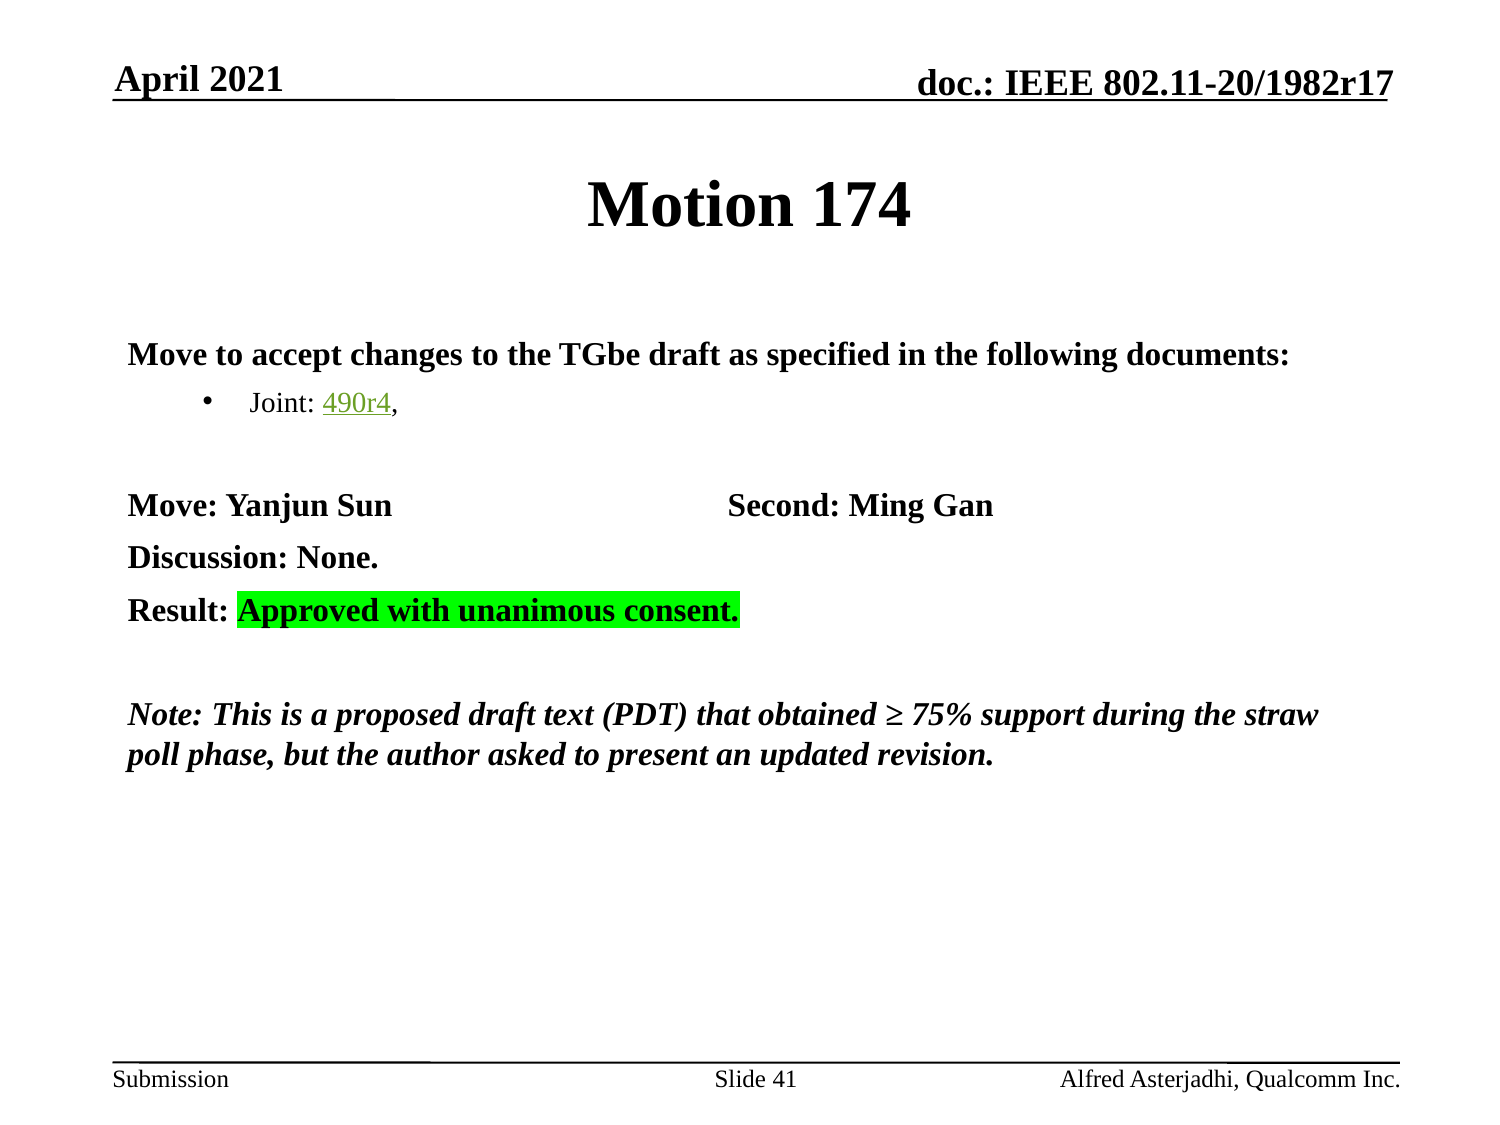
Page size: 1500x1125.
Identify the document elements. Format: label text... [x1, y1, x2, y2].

list Move to accept changes to the TGbe draft as specified in the following documents: Joint: 490r4, Move: Yanjun Sun Second: Ming Gan Discussion: None. Result: Approved with unanimous consent. Note: This is a proposed draft text (PDT) that obtained ≥ 75% support during the straw poll phase, but the author asked to present an updated revision. [112, 324, 1388, 1000]
footer Alfred Asterjadhi, Qualcomm Inc. [878, 1061, 1402, 1093]
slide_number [114, 54, 423, 100]
title Motion 174 [112, 112, 1388, 288]
slide_number Slide 41 [712, 1061, 800, 1123]
